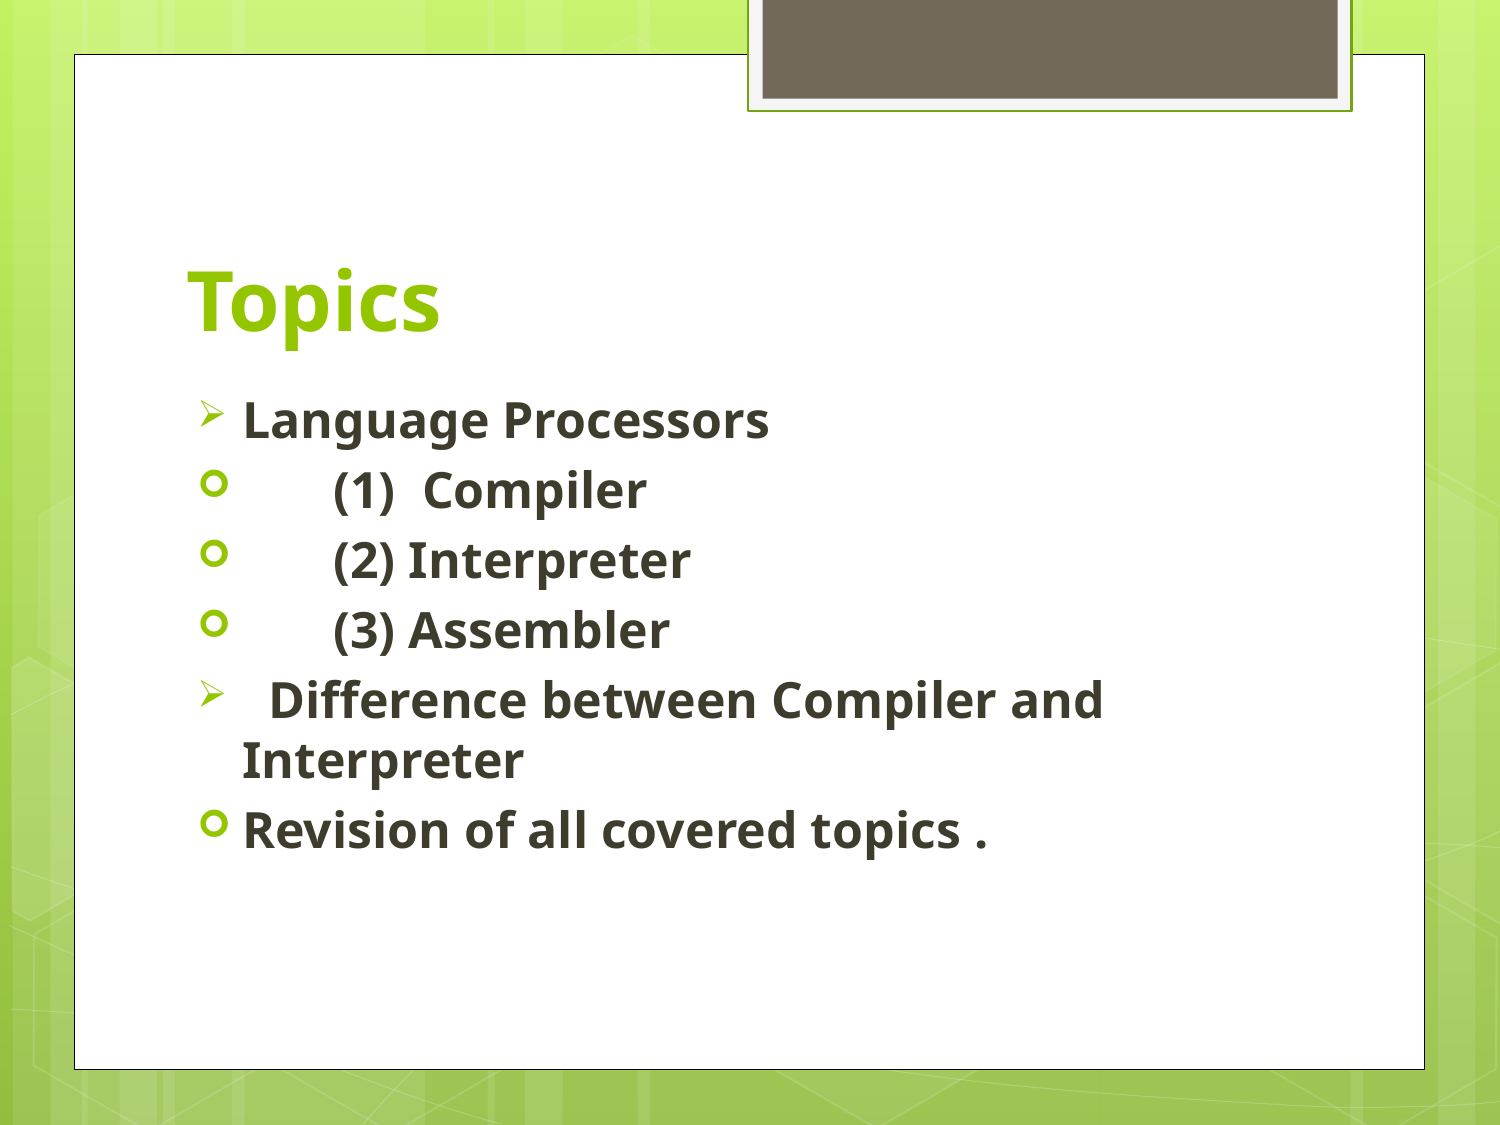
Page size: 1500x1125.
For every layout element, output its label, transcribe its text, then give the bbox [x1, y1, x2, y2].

title Topics [171, 168, 1324, 357]
list Language Processors (1) Compiler (2) Interpreter (3) Assembler Difference between Compiler and Interpreter Revision of all covered topics . [171, 381, 1283, 957]
